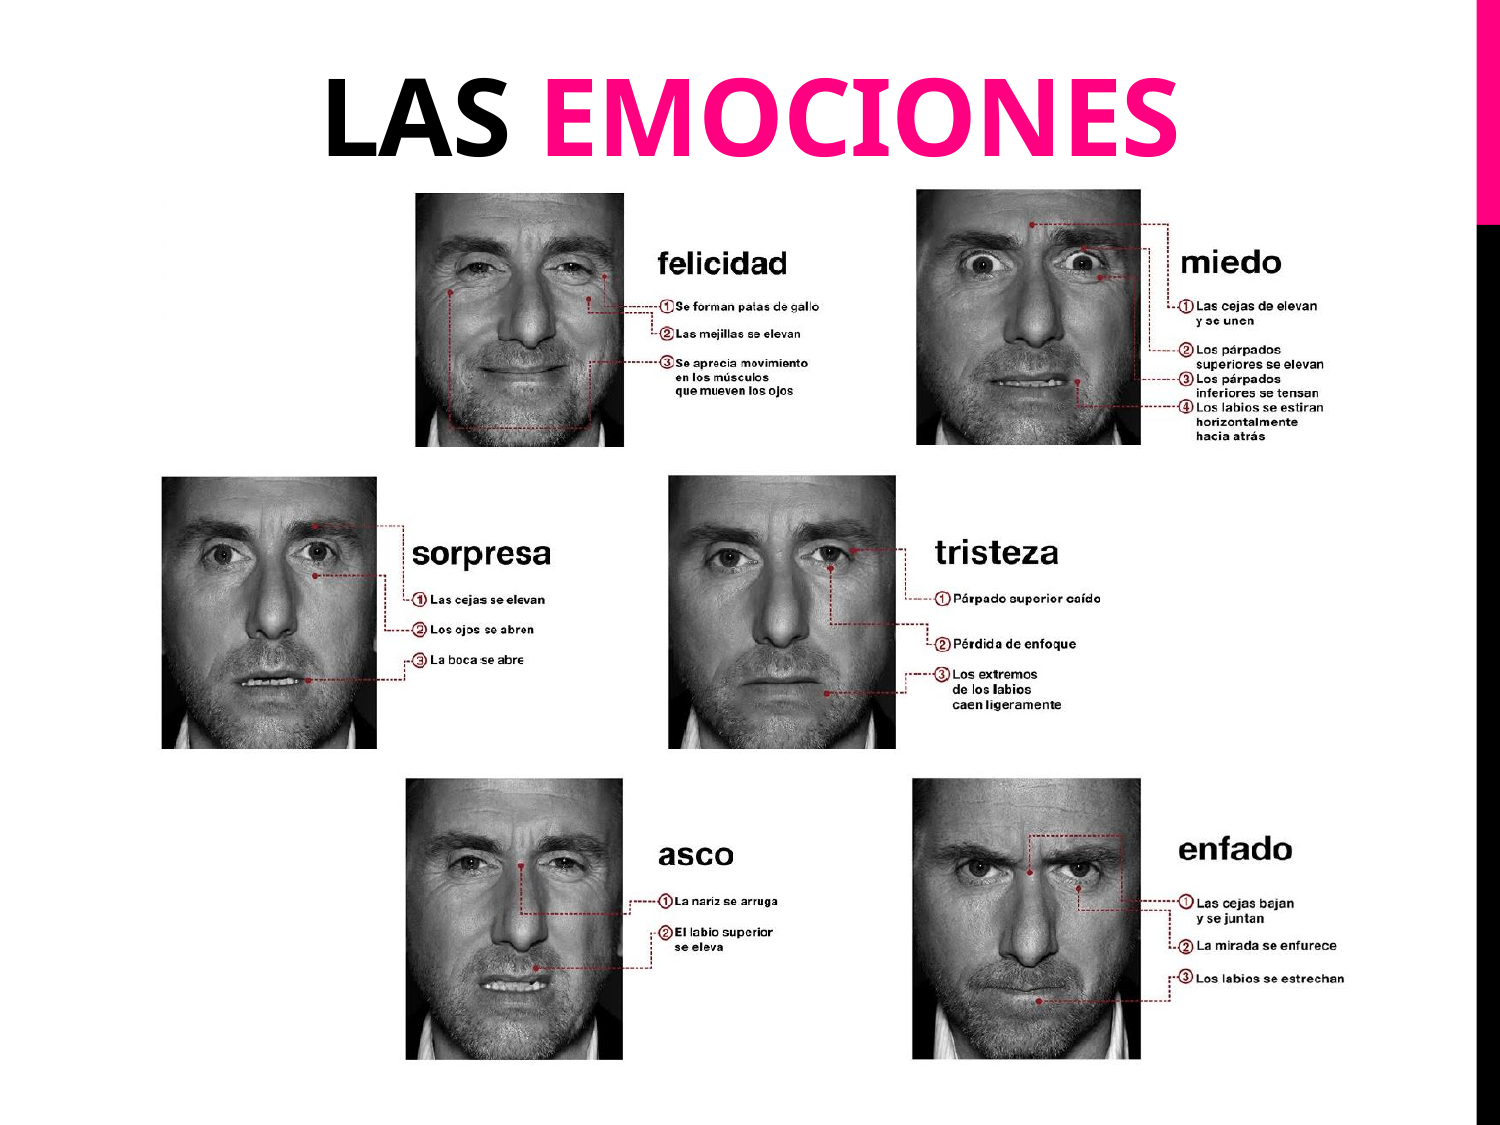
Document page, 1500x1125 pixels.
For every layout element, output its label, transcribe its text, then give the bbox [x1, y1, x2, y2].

title LAS EMOCIONES [103, 40, 1398, 186]
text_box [148, 184, 1398, 1099]
